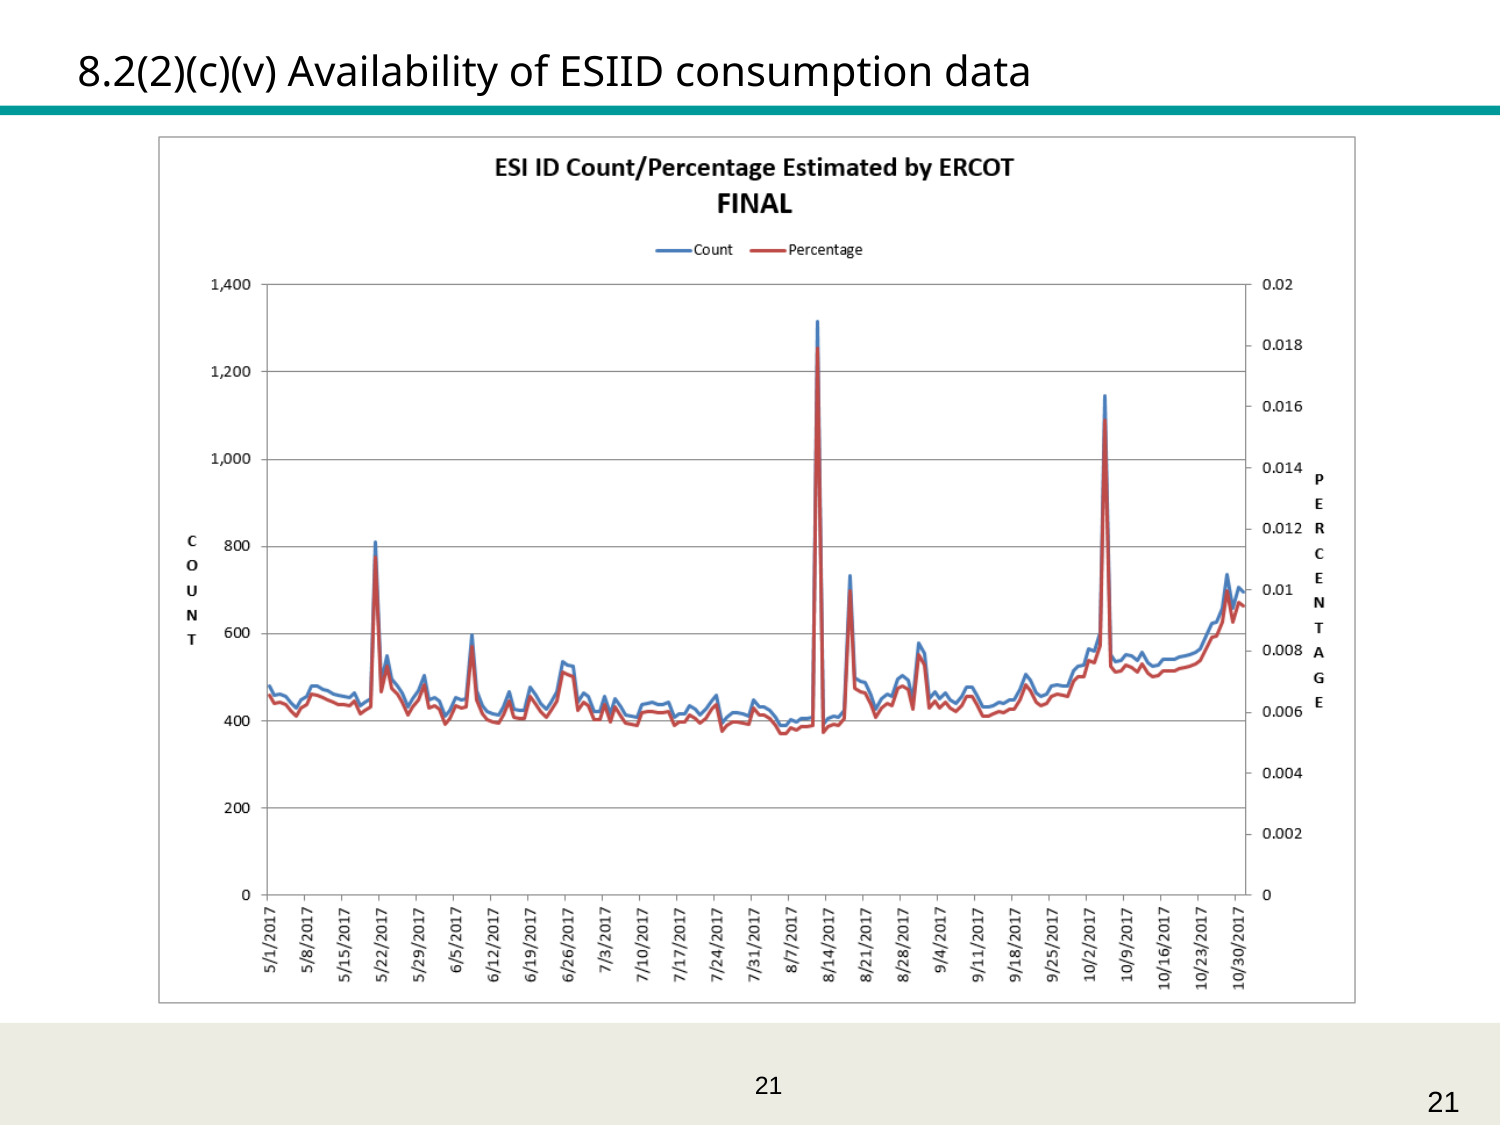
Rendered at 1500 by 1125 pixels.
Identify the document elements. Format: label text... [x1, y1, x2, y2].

slide_number 21 [1399, 1076, 1476, 1125]
title 8.2(2)(c)(v) Availability of ESIID consumption data [62, 40, 1450, 100]
picture [154, 133, 1358, 1007]
